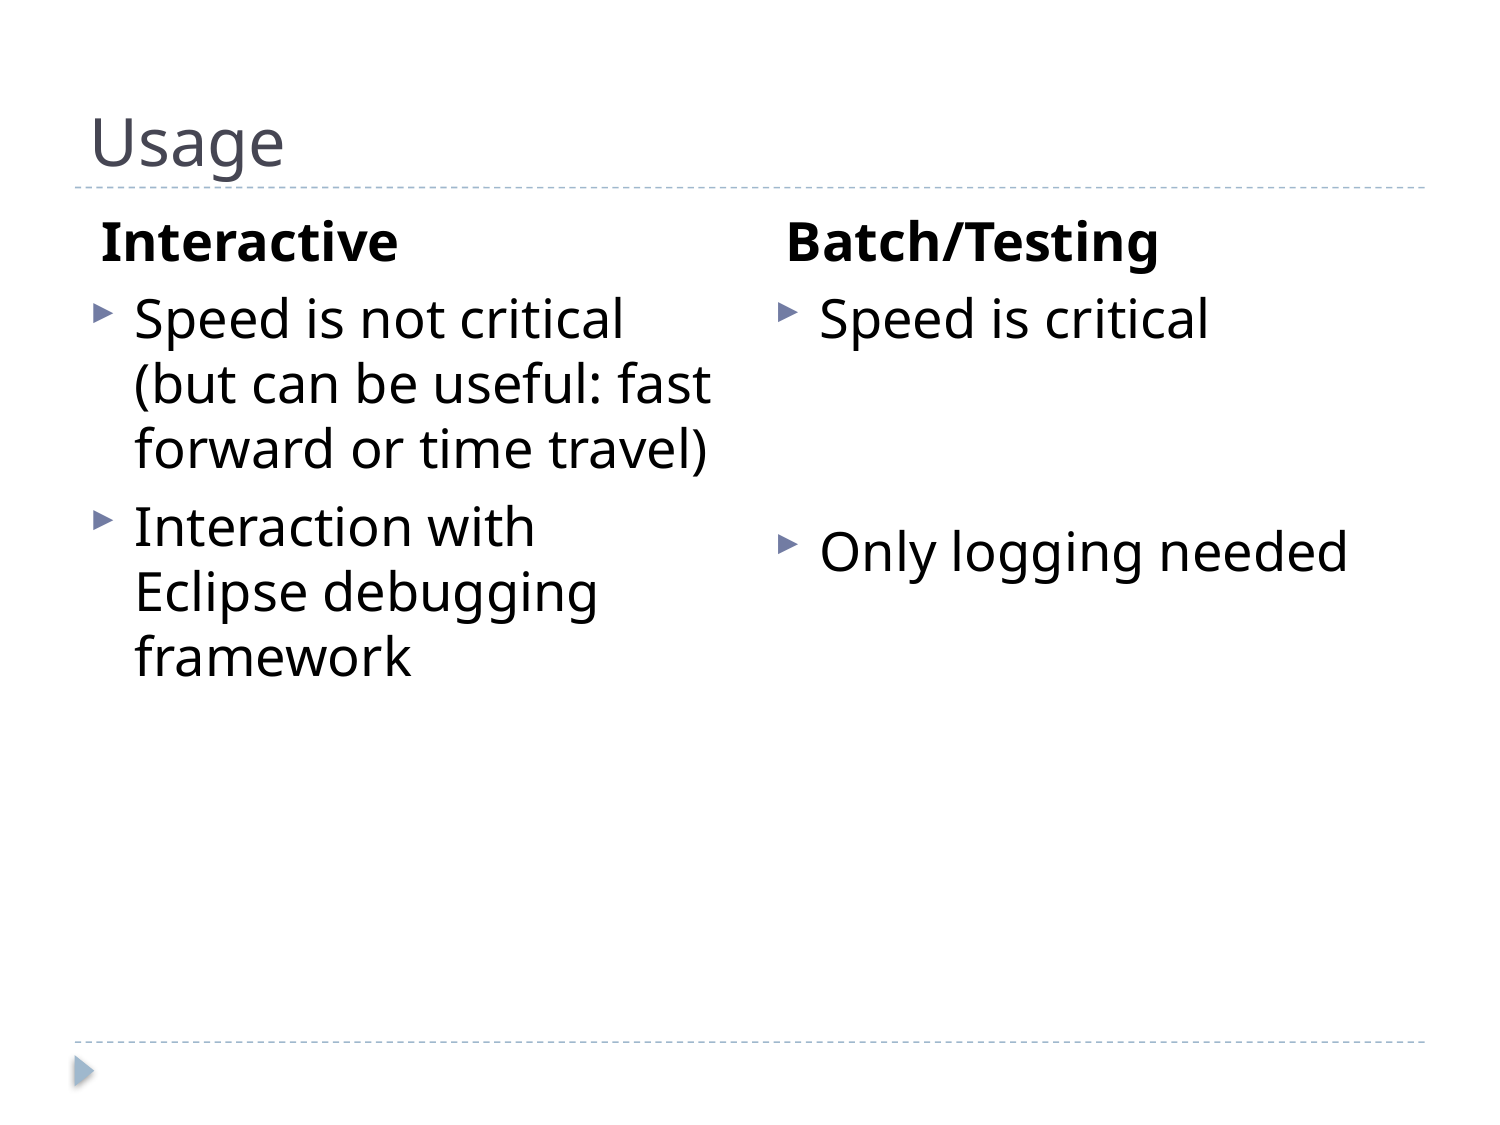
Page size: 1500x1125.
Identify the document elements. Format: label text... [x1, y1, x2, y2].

list Interactive Speed is not critical (but can be useful: fast forward or time travel) Interaction with Eclipse debugging framework [75, 200, 738, 1010]
list Batch/Testing Speed is critical Only logging needed [759, 199, 1423, 1010]
title Usage [75, 37, 1425, 188]
